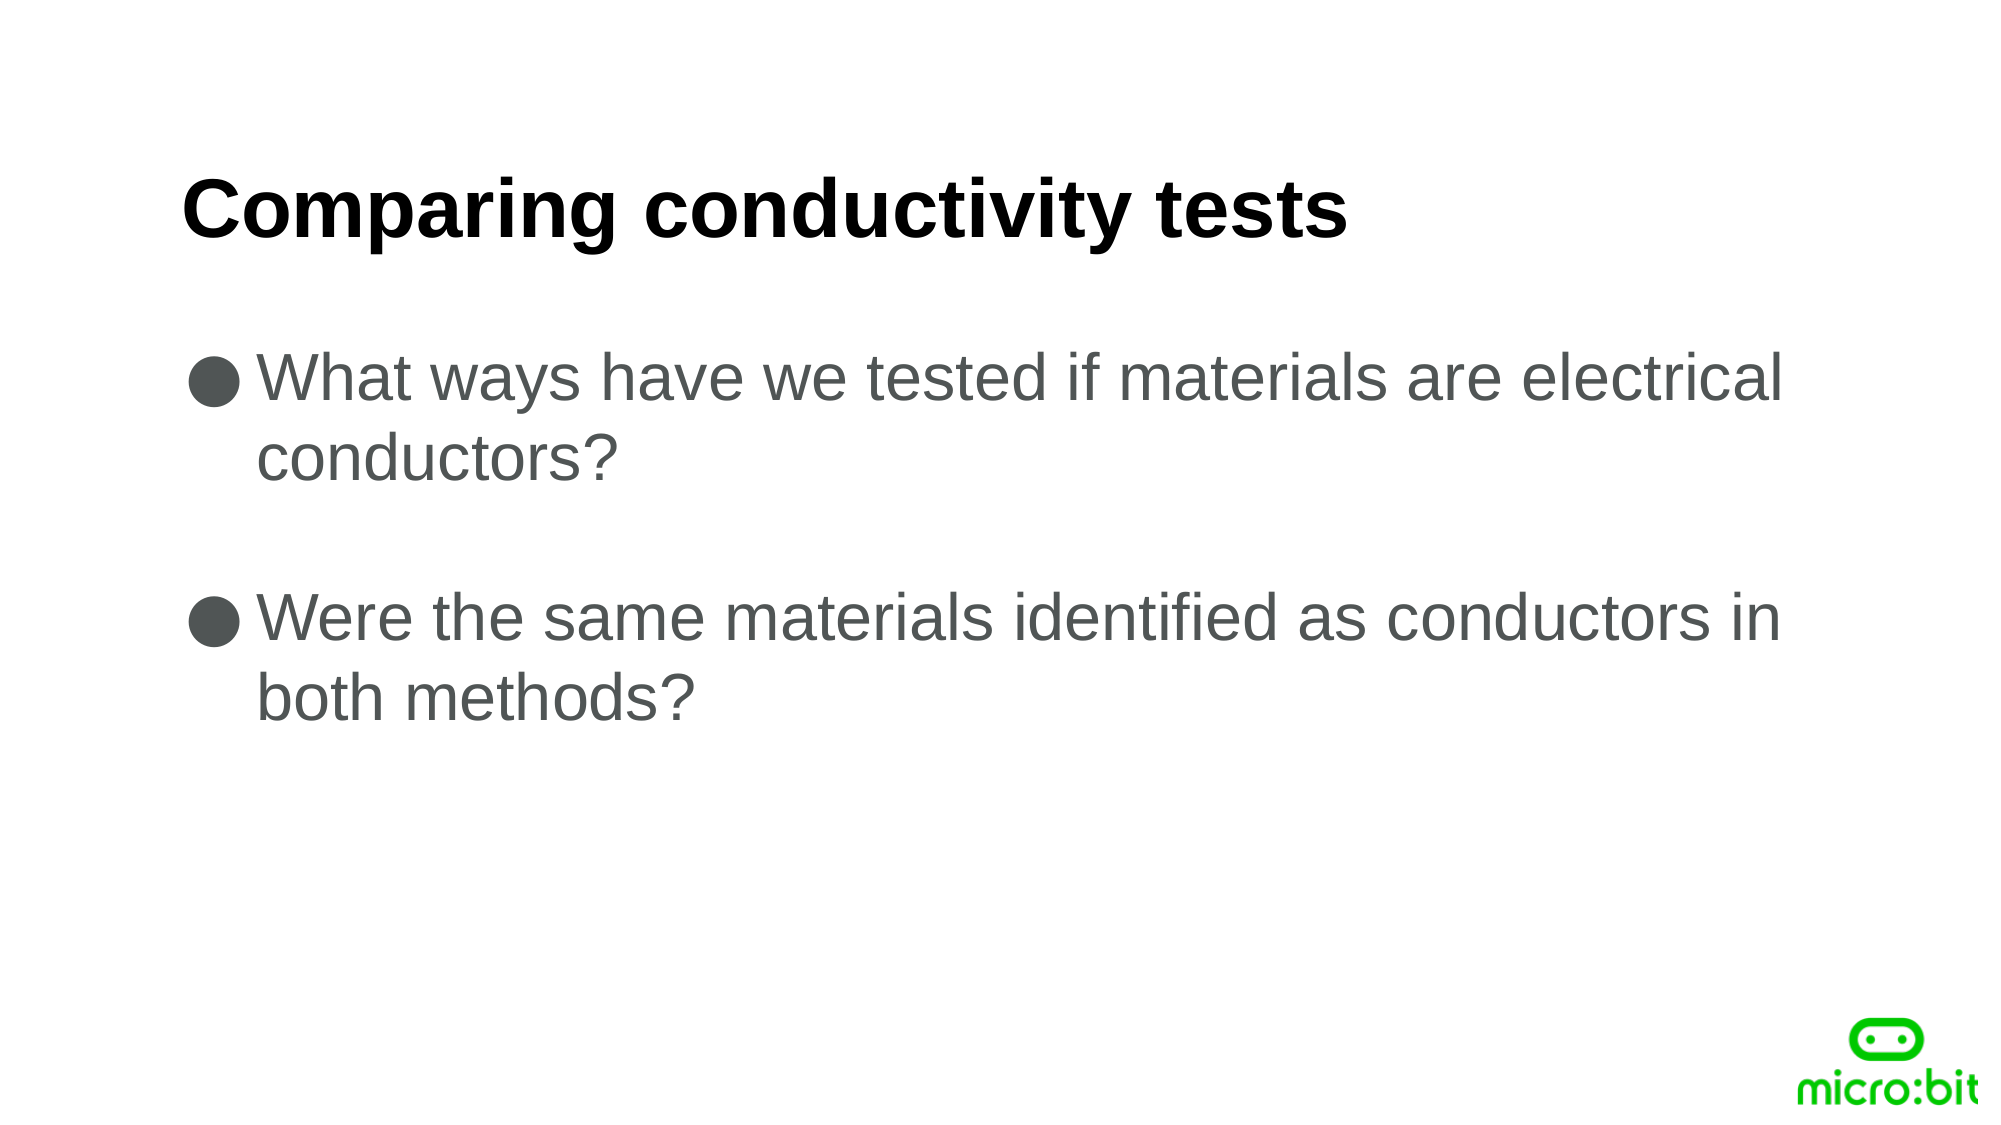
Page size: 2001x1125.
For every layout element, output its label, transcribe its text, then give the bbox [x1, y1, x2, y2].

picture [1797, 1017, 1978, 1106]
text_box Comparing conductivity tests What ways have we tested if materials are electrical conductors? Were the same materials identified as conductors in both methods? [166, 60, 1918, 884]
